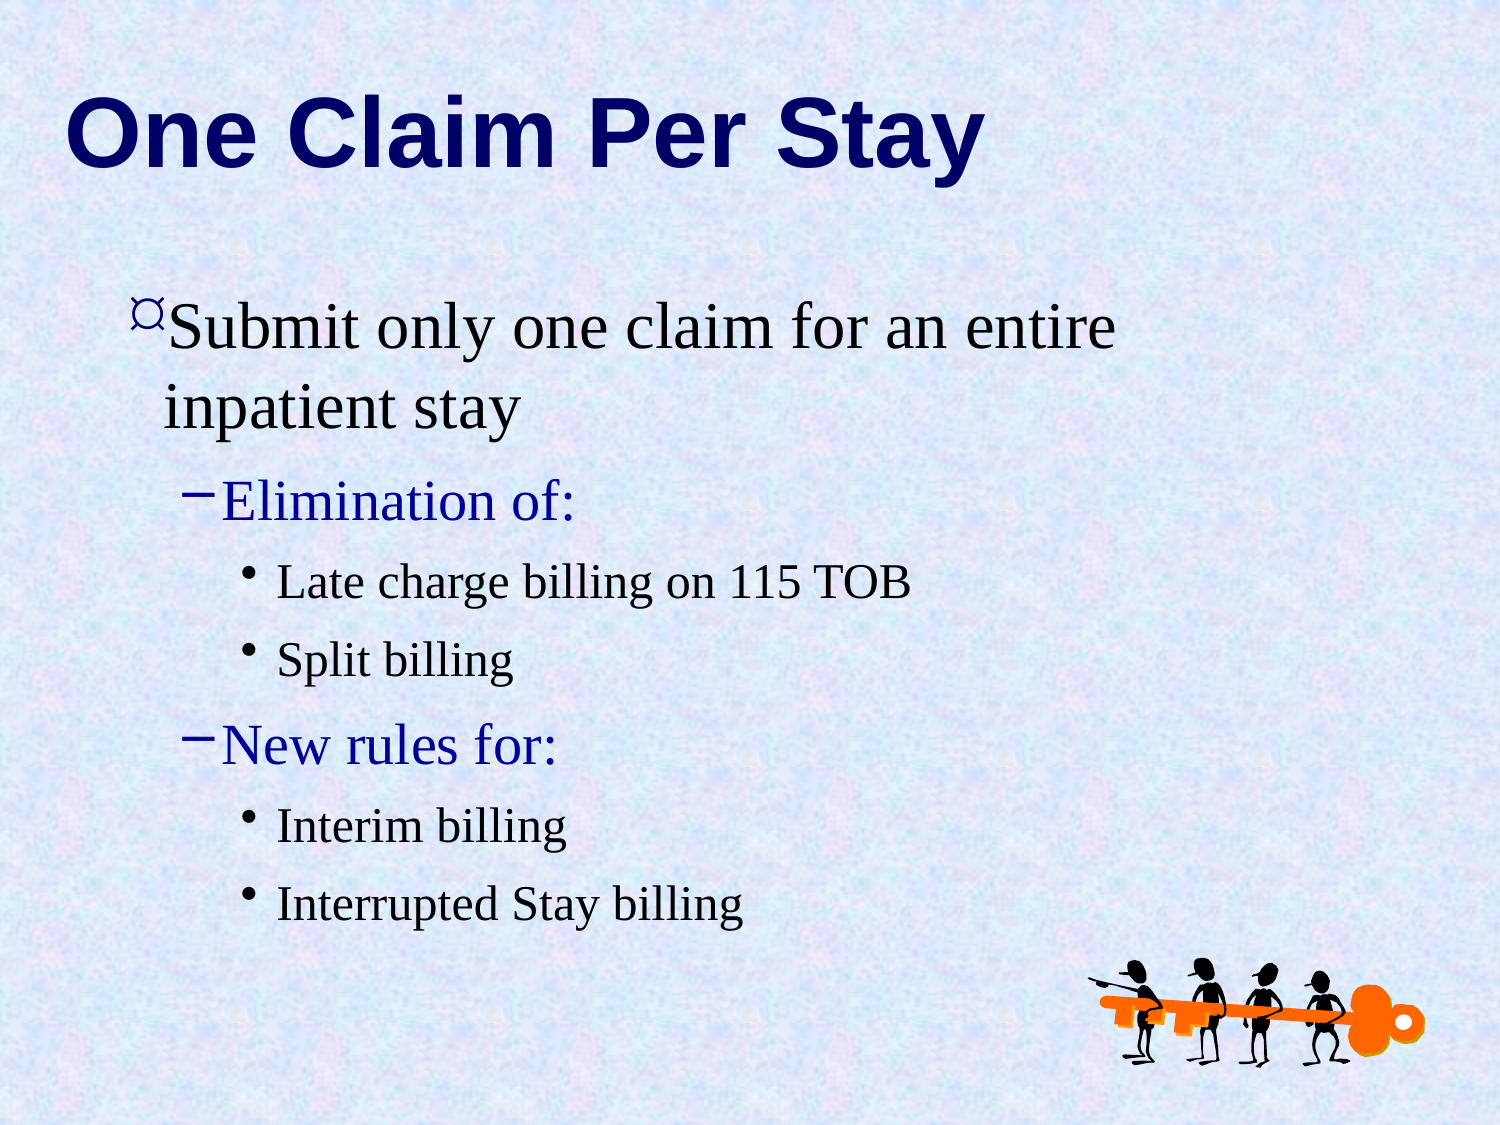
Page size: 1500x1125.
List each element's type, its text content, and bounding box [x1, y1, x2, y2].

list Submit only one claim for an entire inpatient stay Elimination of: Late charge billing on 115 TOB Split billing New rules for: Interim billing Interrupted Stay billing [112, 275, 1375, 1050]
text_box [1086, 957, 1426, 1069]
title One Claim Per Stay [50, 37, 1450, 238]
